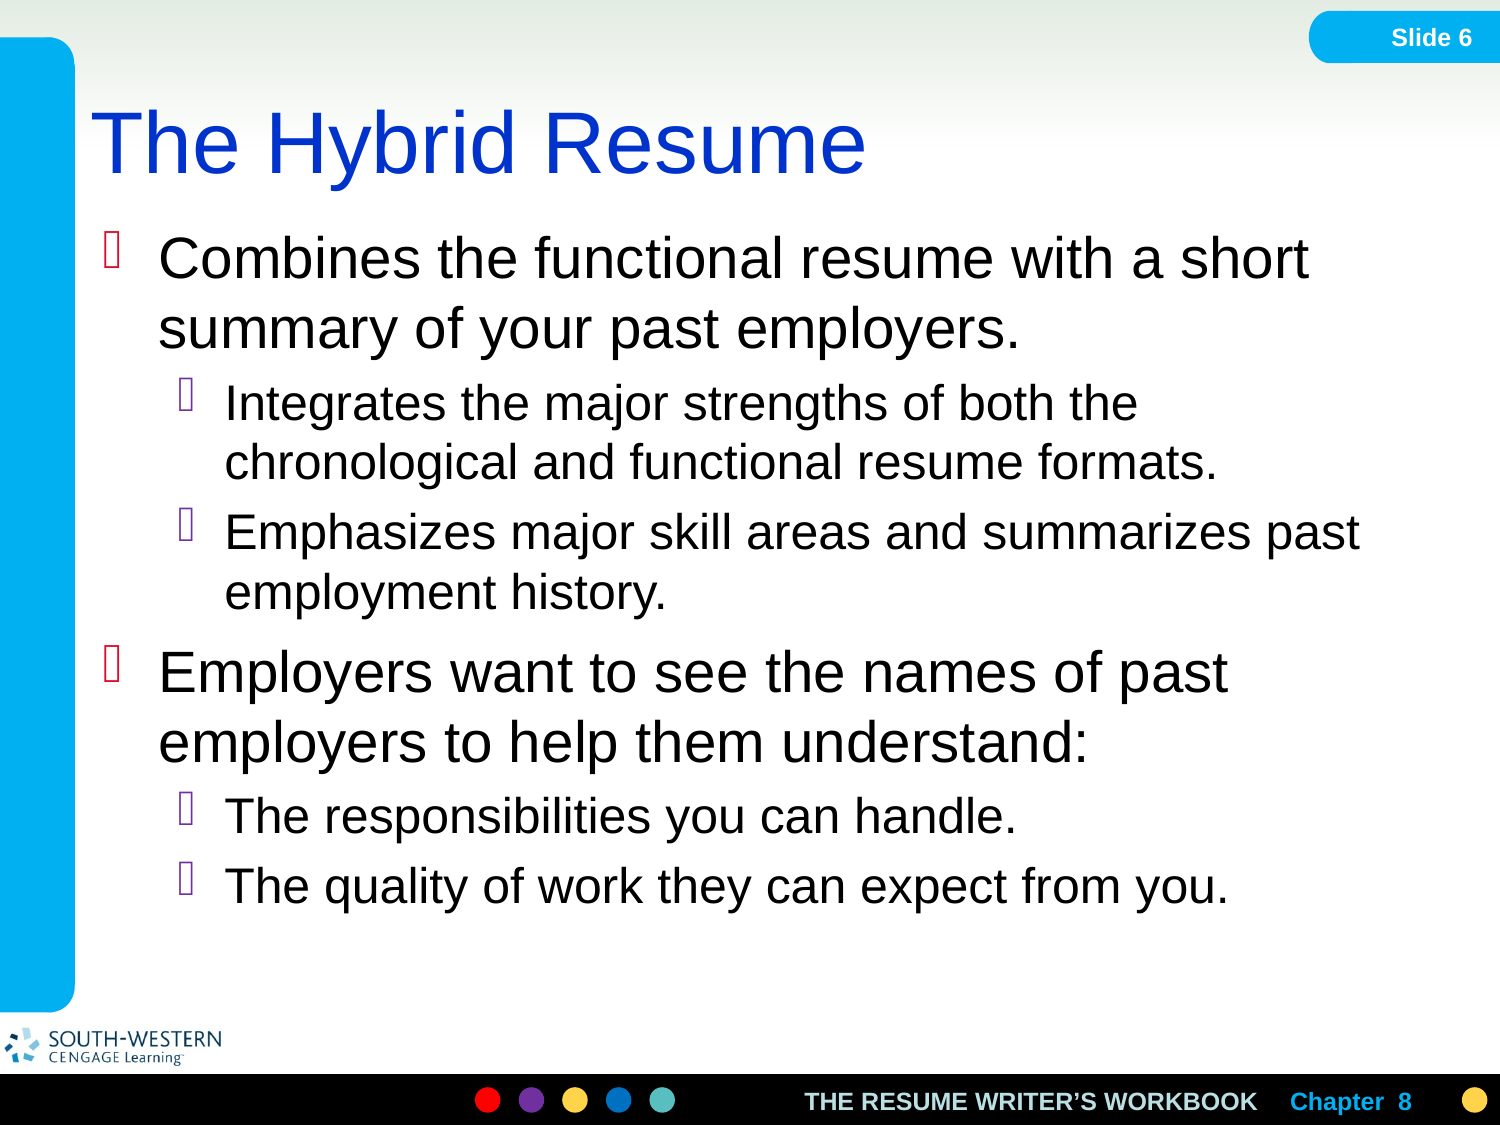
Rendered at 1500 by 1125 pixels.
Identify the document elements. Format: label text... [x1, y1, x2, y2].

list Combines the functional resume with a short summary of your past employers. Integrates the major strengths of both the chronological and functional resume formats. Emphasizes major skill areas and summarizes past employment history. Employers want to see the names of past employers to help them understand: The responsibilities you can handle. The quality of work they can expect from you. [87, 212, 1438, 956]
slide_number Slide 6 [1312, 13, 1488, 93]
picture [0, 1022, 225, 1073]
footer Chapter 8 [1274, 1075, 1476, 1125]
title The Hybrid Resume [74, 44, 1426, 233]
